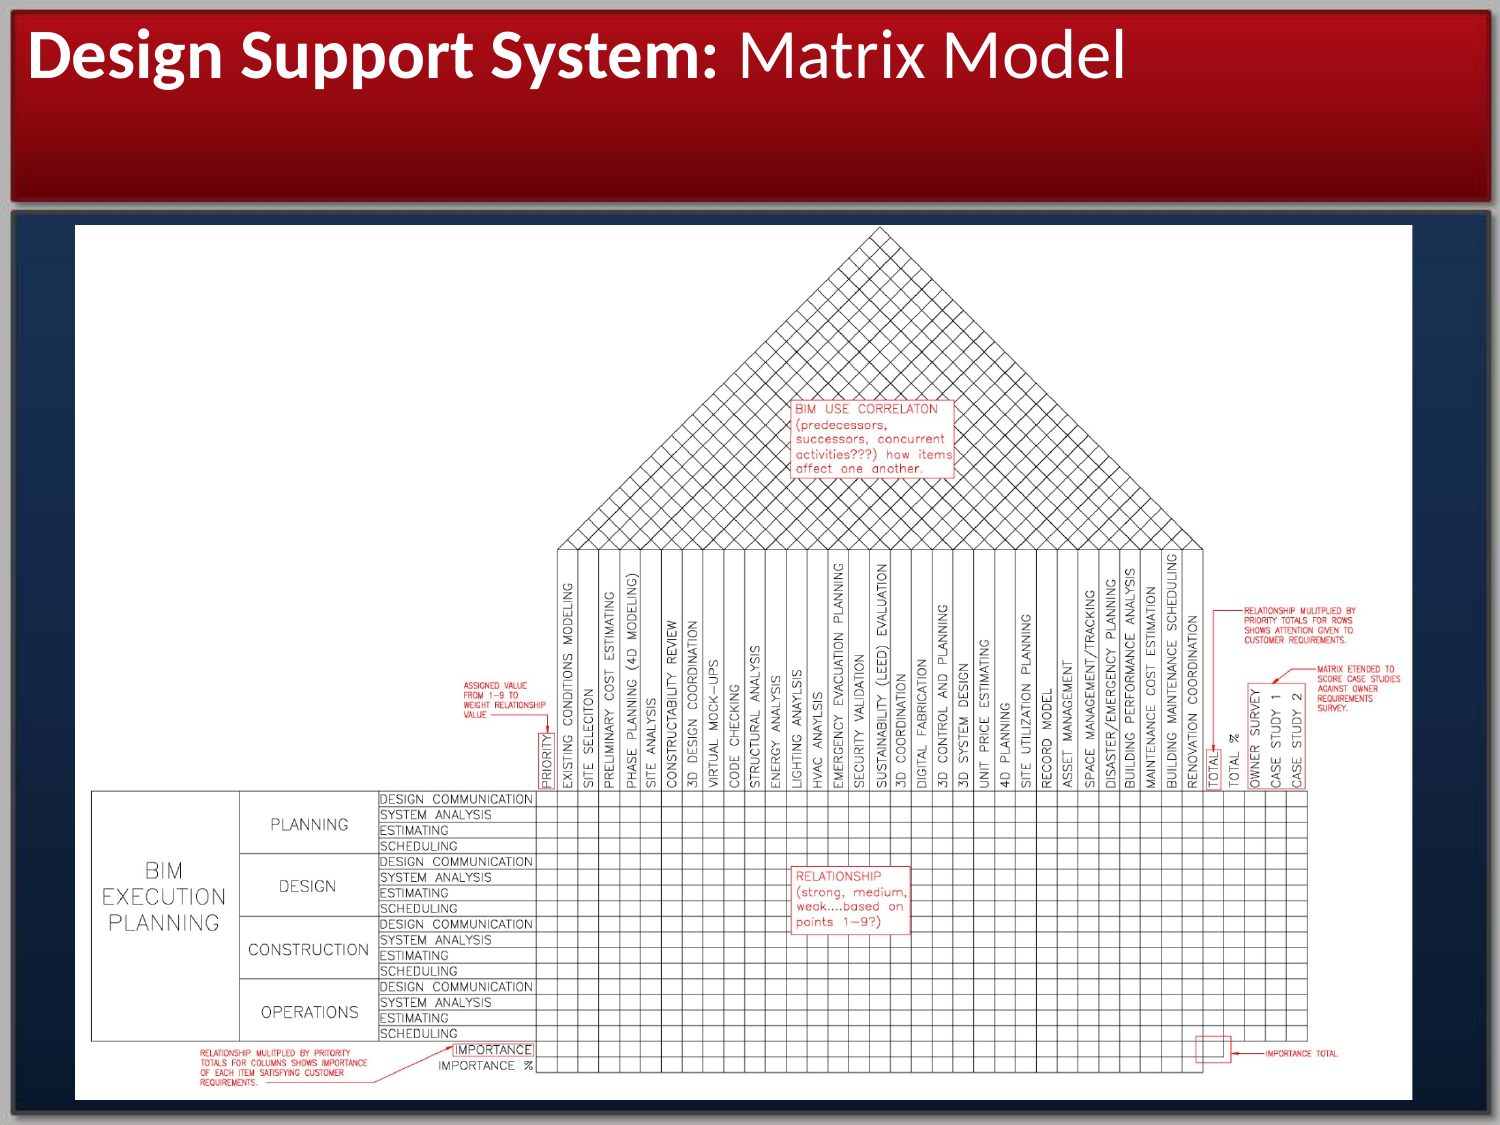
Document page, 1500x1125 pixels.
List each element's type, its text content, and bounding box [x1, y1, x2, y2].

picture [0, 0, 1500, 1125]
text_box Design Support System: Matrix Model [12, 0, 1488, 100]
